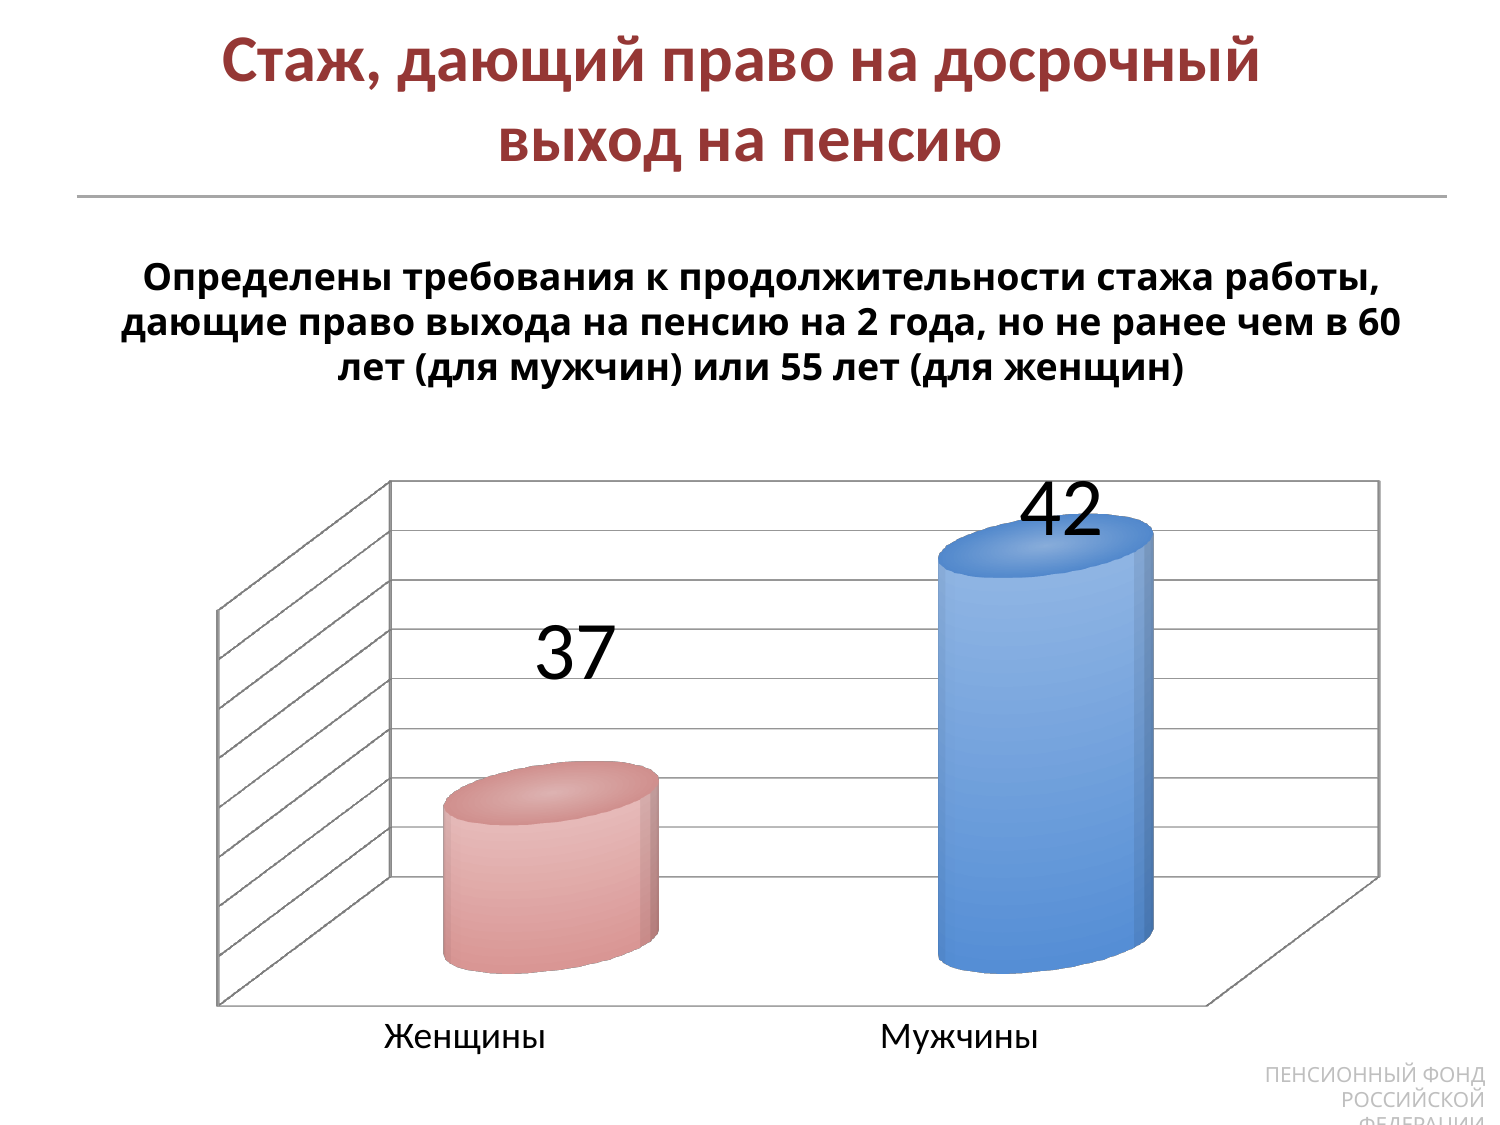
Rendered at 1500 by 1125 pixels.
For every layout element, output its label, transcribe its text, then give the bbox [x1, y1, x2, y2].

text_box Определены требования к продолжительности стажа работы, дающие право выхода на пенсию на 2 года, но не ранее чем в 60 лет (для мужчин) или 55 лет (для женщин) [82, 246, 1442, 396]
chart [140, 468, 1407, 1071]
text_box Стаж, дающий право на досрочный выход на пенсию [53, 7, 1447, 182]
